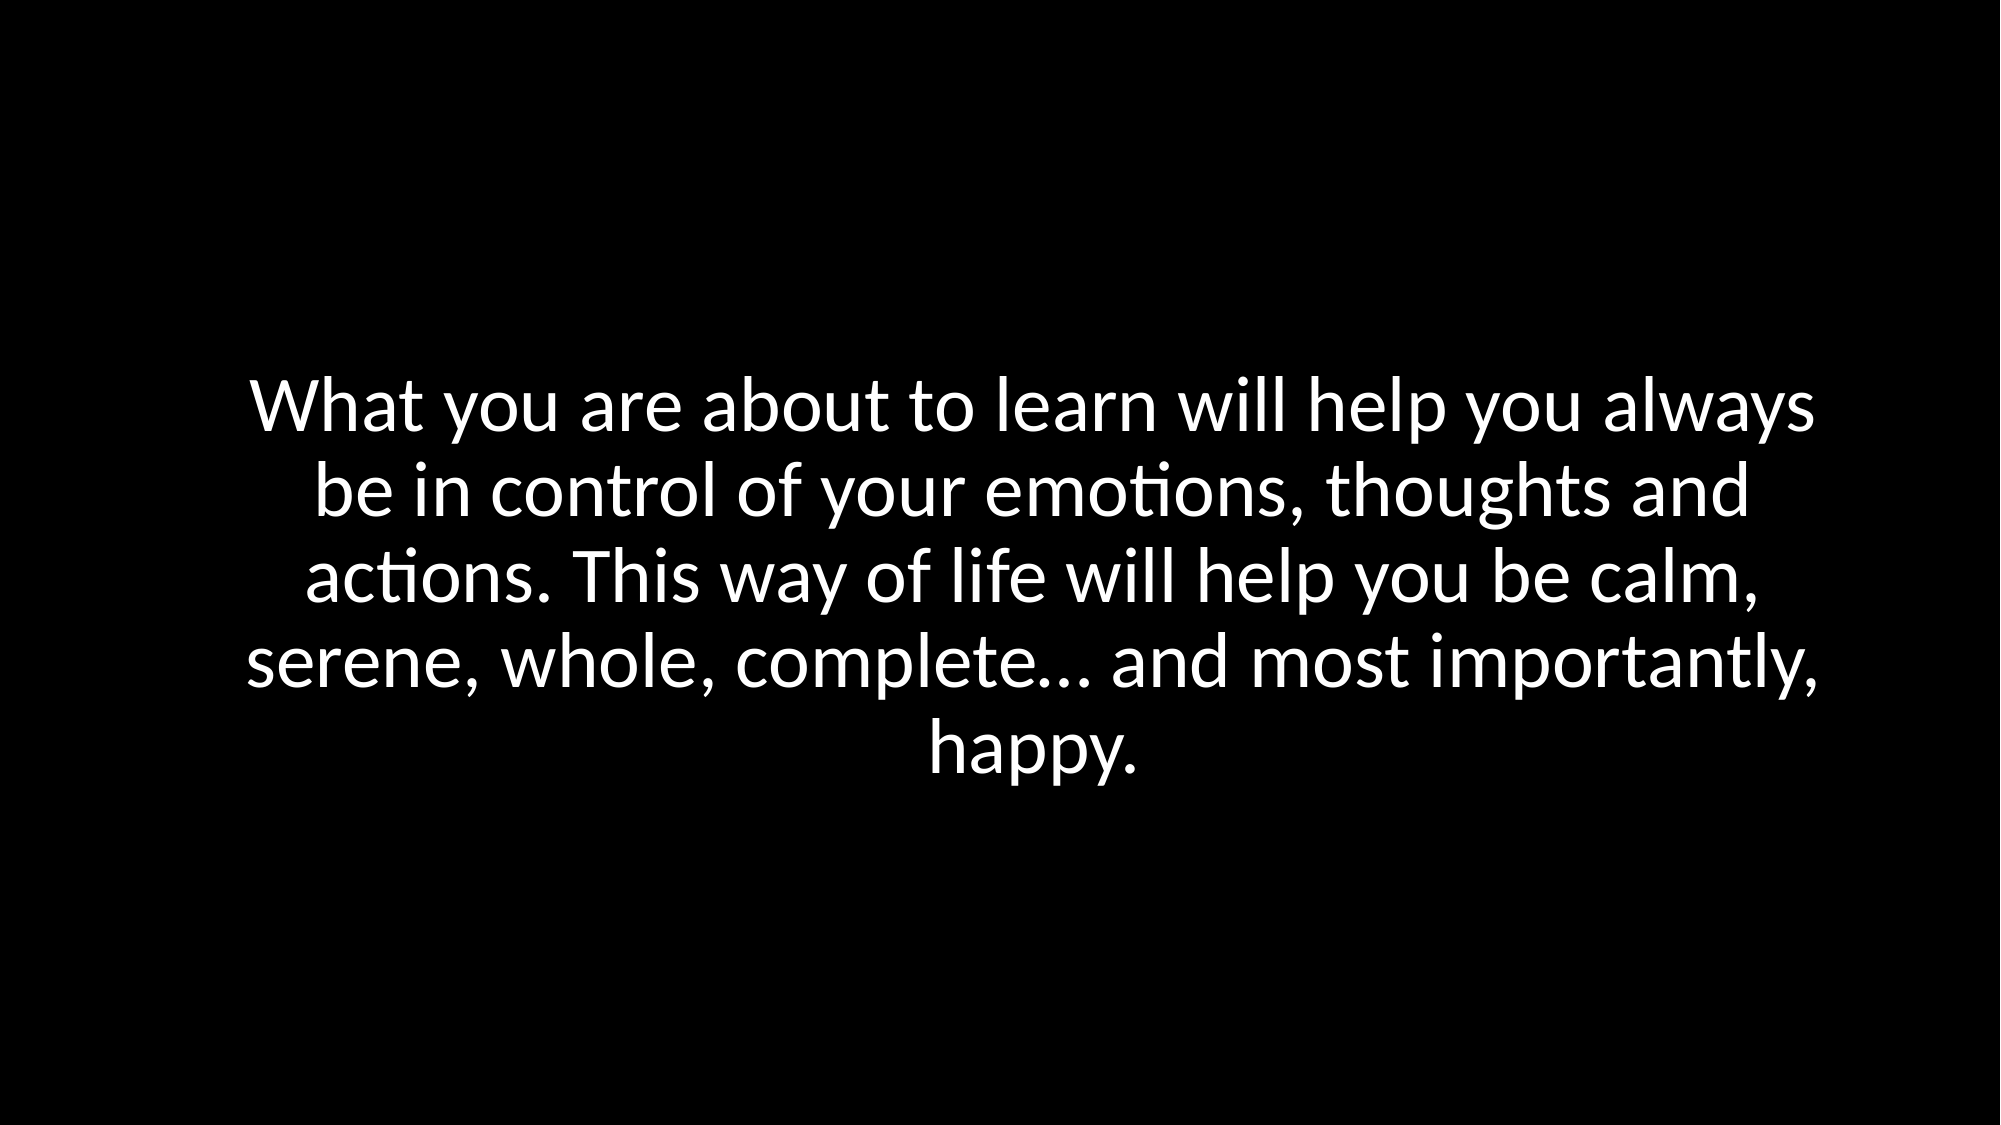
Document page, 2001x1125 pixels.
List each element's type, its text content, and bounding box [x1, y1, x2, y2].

list What you are about to learn will help you always be in control of your emotions, thoughts and actions. This way of life will help you be calm, serene, whole, complete… and most importantly, happy. [187, 355, 1880, 592]
